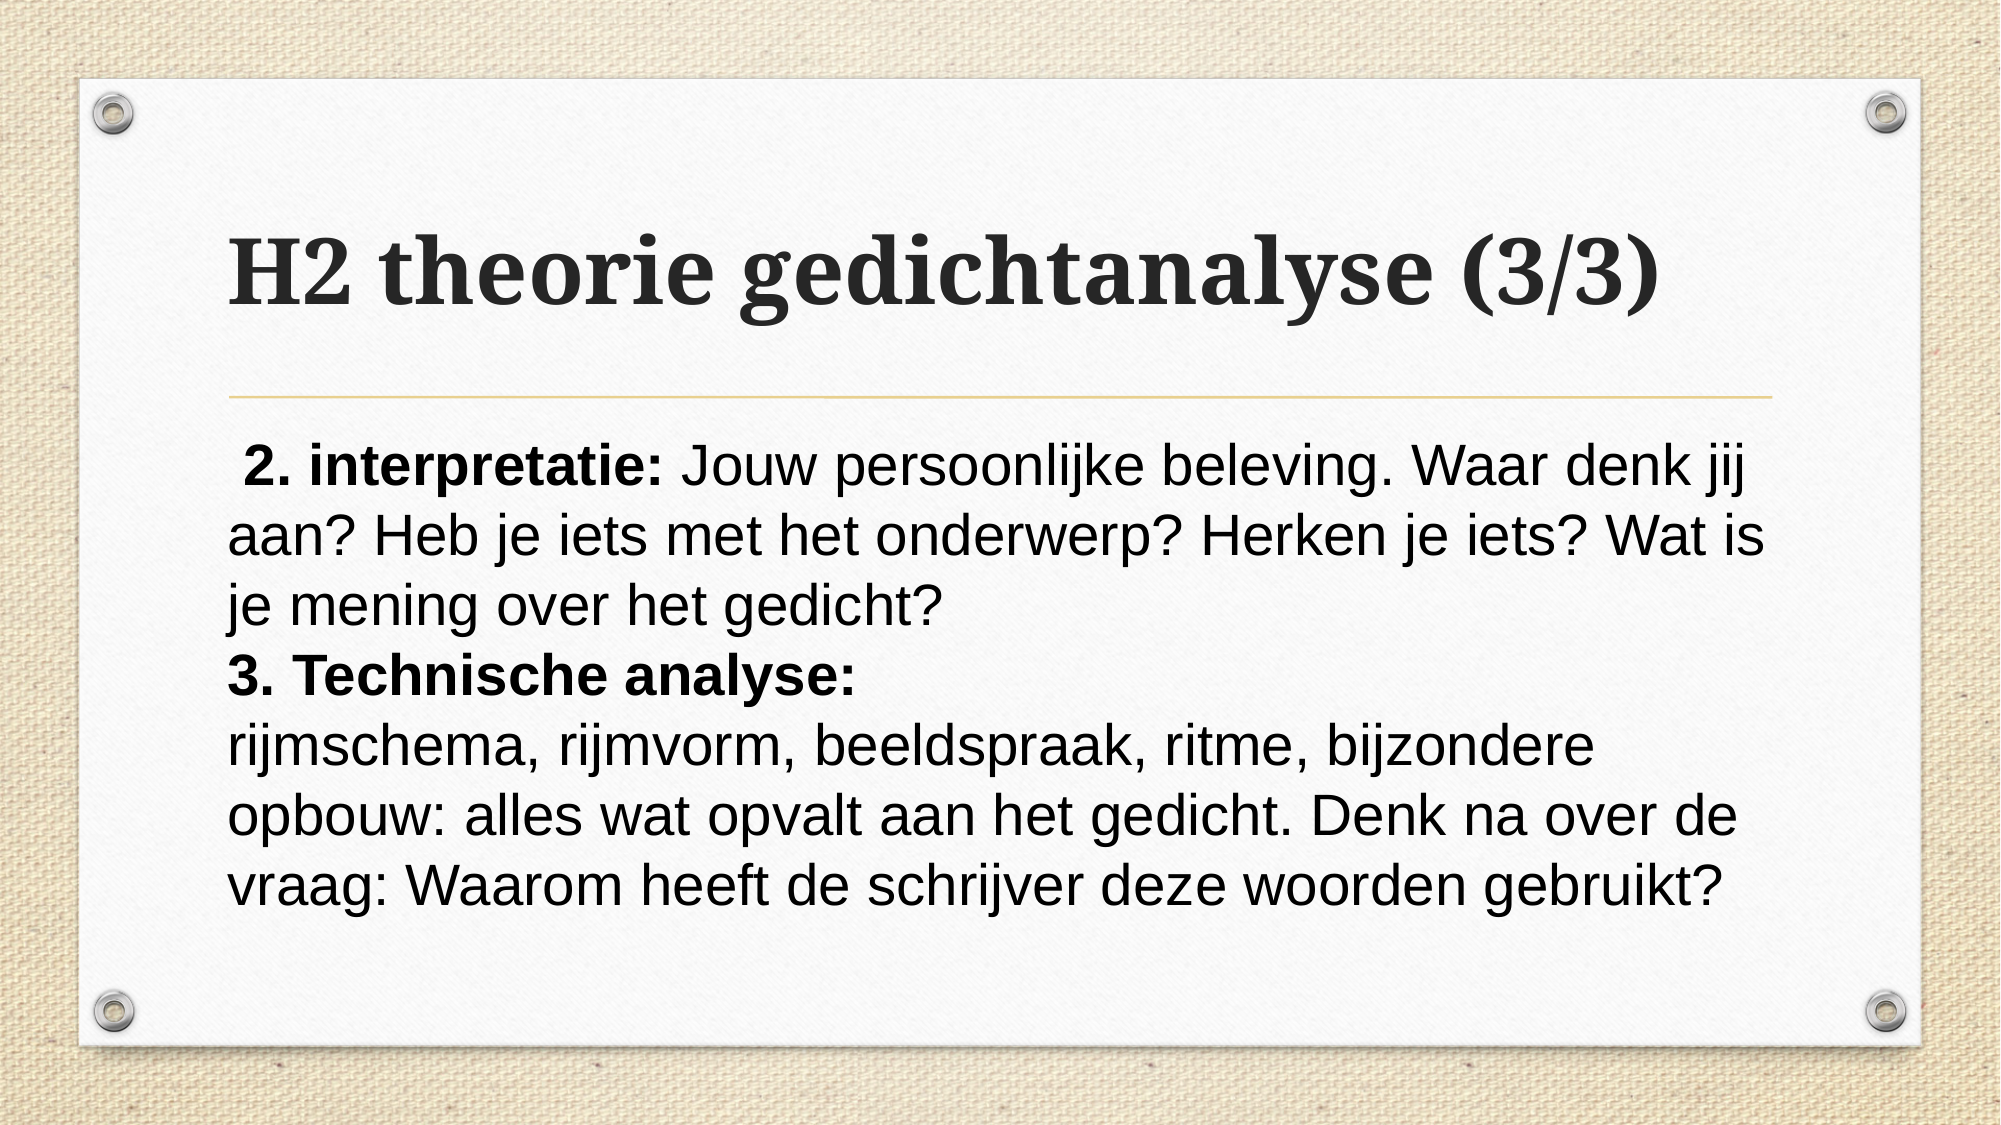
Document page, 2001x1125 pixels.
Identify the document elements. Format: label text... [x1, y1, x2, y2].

list 2. interpretatie: Jouw persoonlijke beleving. Waar denk jij aan? Heb je iets met het onderwerp? Herken je iets? Wat is je mening over het gedicht? 3. Technische analyse: rijmschema, rijmvorm, beeldspraak, ritme, bijzondere opbouw: alles wat opvalt aan het gedicht. Denk na over de vraag: Waarom heeft de schrijver deze woorden gebruikt? [212, 419, 1788, 965]
title H2 theorie gedichtanalyse (3/3) [212, 161, 1788, 375]
picture [0, 0, 2001, 1125]
